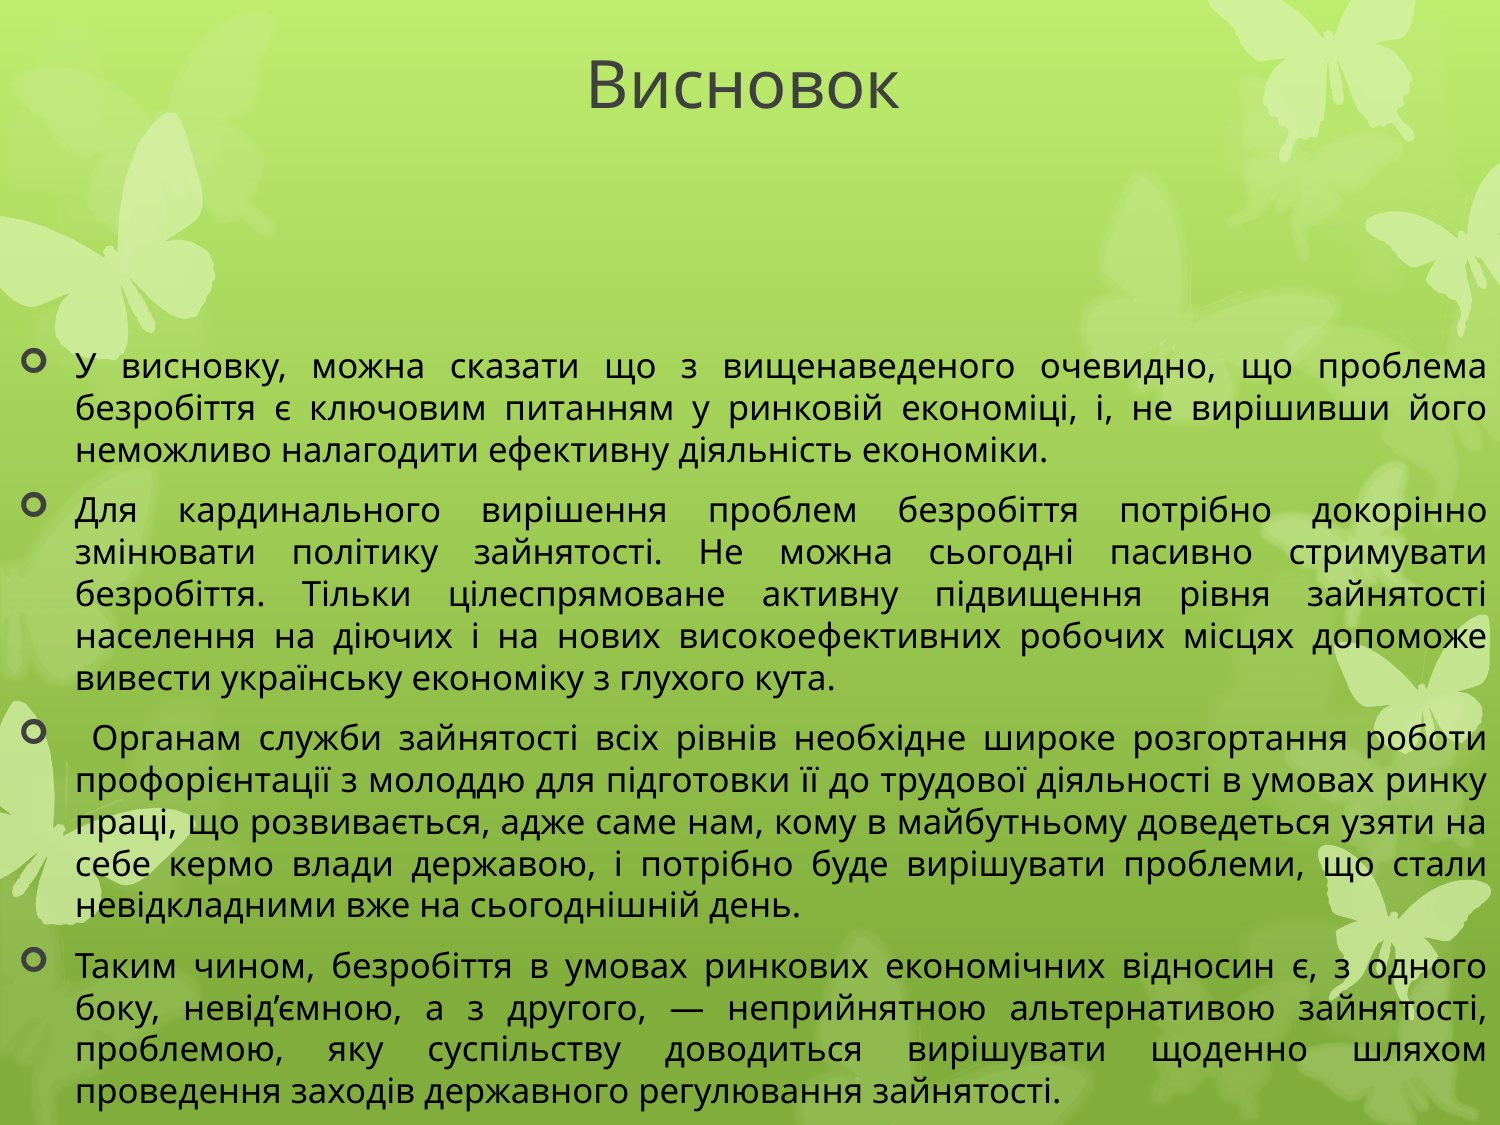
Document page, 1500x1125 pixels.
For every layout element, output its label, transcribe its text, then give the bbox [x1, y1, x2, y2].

title Висновок [159, 5, 1329, 155]
list У висновку, можна сказати що з вищенаведеного очевидно, що проблема безробіття є ключовим питанням у ринковій економіці, і, не вирішивши його неможливо налагодити ефективну діяльність економіки. Для кардинального вирішення проблем безробіття потрібно докорінно змінювати політику зайнятості. Не можна сьогодні пасивно стримувати безробіття. Тільки цілеспрямоване активну підвищення рівня зайнятості населення на діючих і на нових високоефективних робочих місцях допоможе вивести українську економіку з глухого кута. Органам служби зайнятості всіх рівнів необхідне широке розгортання роботи профорієнтації з молоддю для підготовки її до трудової діяльності в умовах ринку праці, що розвивається, адже саме нам, кому в майбутньому доведеться узяти на себе кермо влади державою, і потрібно буде вирішувати проблеми, що стали невідкладними вже на сьогоднішній день. Таким чином, безробіття в умовах ринкових економічних відносин є, з одного боку, невід’ємною, а з другого, — неприйнятною альтернативою зайнятості, проблемою, яку суспільству доводиться вирішувати щоденно шляхом проведення заходів державного регулювання зайнятості. [3, 155, 1500, 1120]
